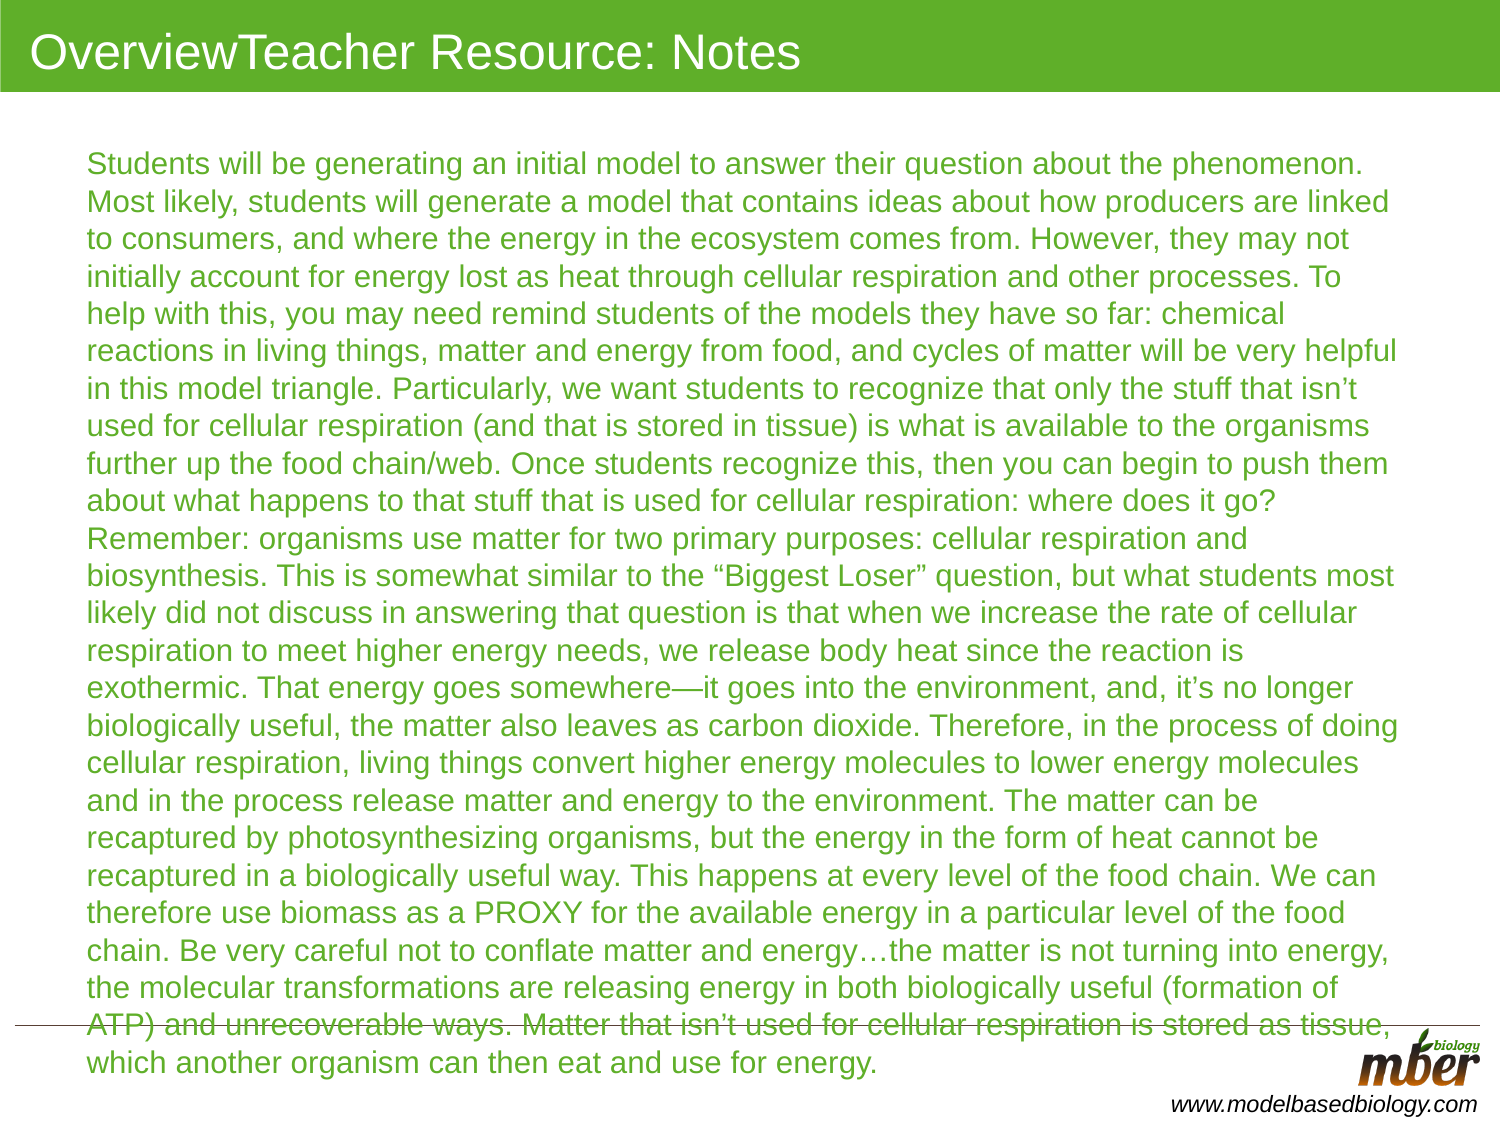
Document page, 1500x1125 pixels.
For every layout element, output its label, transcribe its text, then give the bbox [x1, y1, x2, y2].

text_box Students will be generating an initial model to answer their question about the phenomenon. Most likely, students will generate a model that contains ideas about how producers are linked to consumers, and where the energy in the ecosystem comes from. However, they may not initially account for energy lost as heat through cellular respiration and other processes. To help with this, you may need remind students of the models they have so far: chemical reactions in living things, matter and energy from food, and cycles of matter will be very helpful in this model triangle. Particularly, we want students to recognize that only the stuff that isn’t used for cellular respiration (and that is stored in tissue) is what is available to the organisms further up the food chain/web. Once students recognize this, then you can begin to push them about what happens to that stuff that is used for cellular respiration: where does it go? Remember: organisms use matter for two primary purposes: cellular respiration and biosynthesis. This is somewhat similar to the “Biggest Loser” question, but what students most likely did not discuss in answering that question is that when we increase the rate of cellular respiration to meet higher energy needs, we release body heat since the reaction is exothermic. That energy goes somewhere—it goes into the environment, and, it’s no longer biologically useful, the matter also leaves as carbon dioxide. Therefore, in the process of doing cellular respiration, living things convert higher energy molecules to lower energy molecules and in the process release matter and energy to the environment. The matter can be recaptured by photosynthesizing organisms, but the energy in the form of heat cannot be recaptured in a biologically useful way. This happens at every level of the food chain. We can therefore use biomass as a PROXY for the available energy in a particular level of the food chain. Be very careful not to conflate matter and energy…the matter is not turning into energy, the molecular transformations are releasing energy in both biologically useful (formation of ATP) and unrecoverable ways. Matter that isn’t used for cellular respiration is stored as tissue, which another organism can then eat and use for energy. [71, 136, 1422, 996]
title OverviewTeacher Resource: Notes [14, 11, 1480, 89]
picture [1358, 1028, 1480, 1086]
